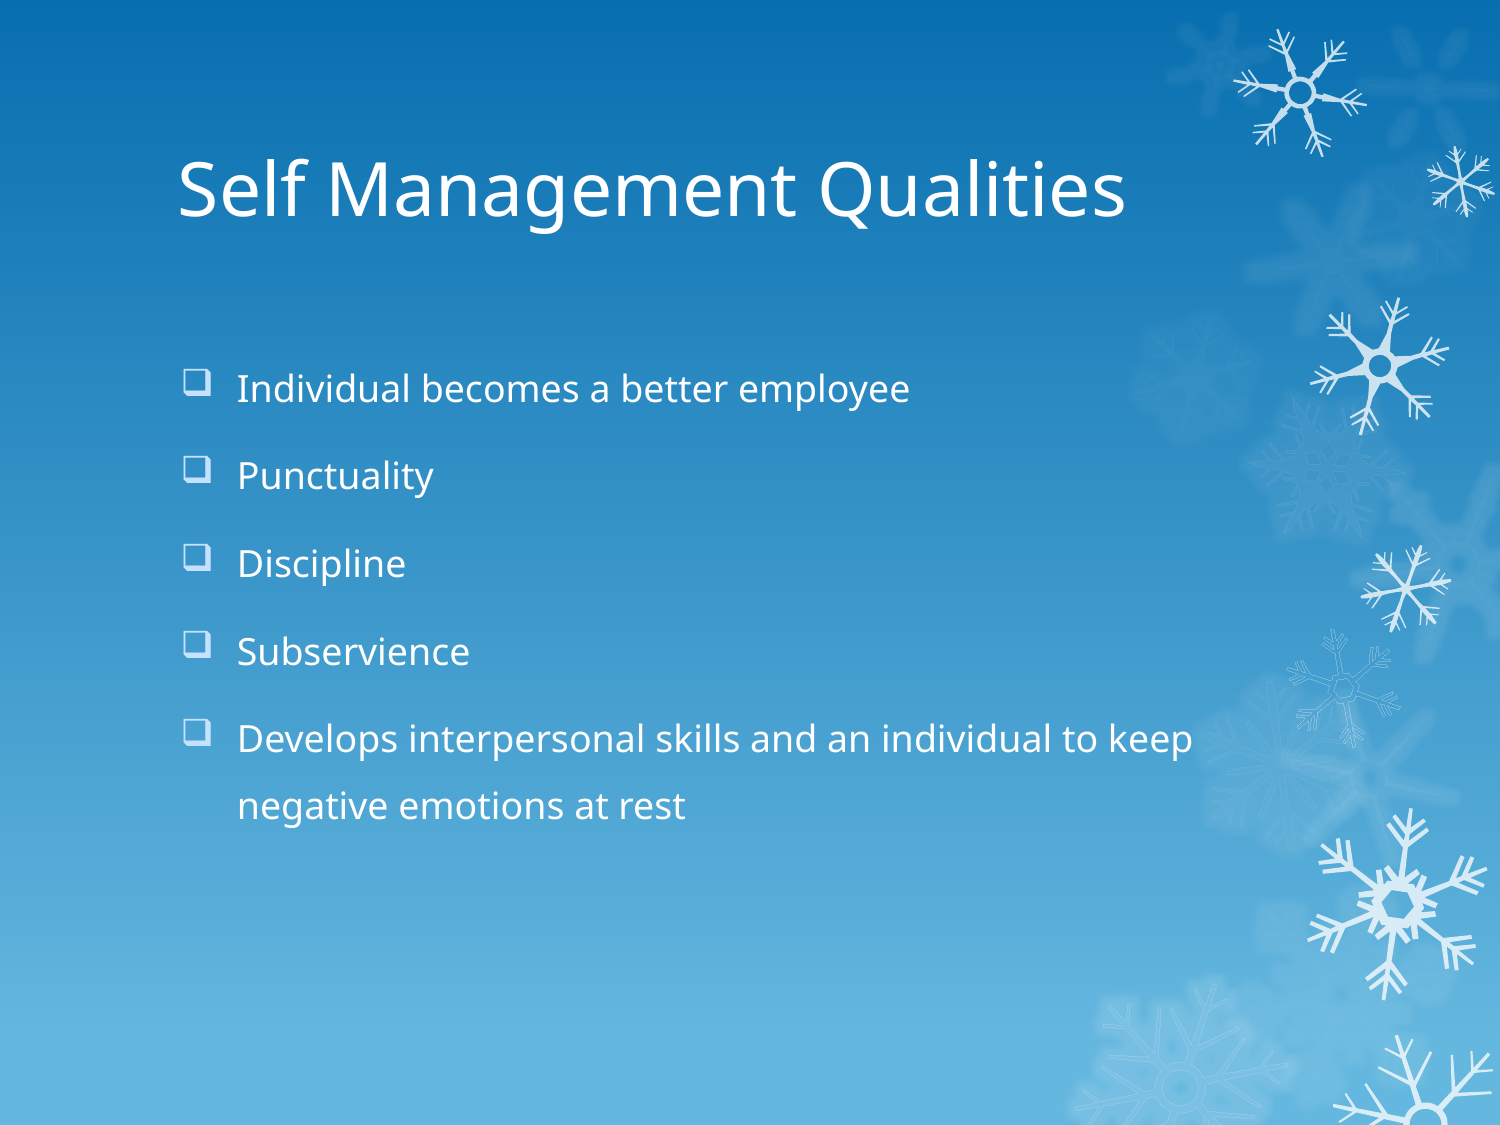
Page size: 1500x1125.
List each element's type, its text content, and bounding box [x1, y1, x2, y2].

title Self Management Qualities [76, 110, 1335, 263]
list Individual becomes a better employee Punctuality Discipline Subservience Develops interpersonal skills and an individual to keep negative emotions at rest [165, 296, 1335, 962]
